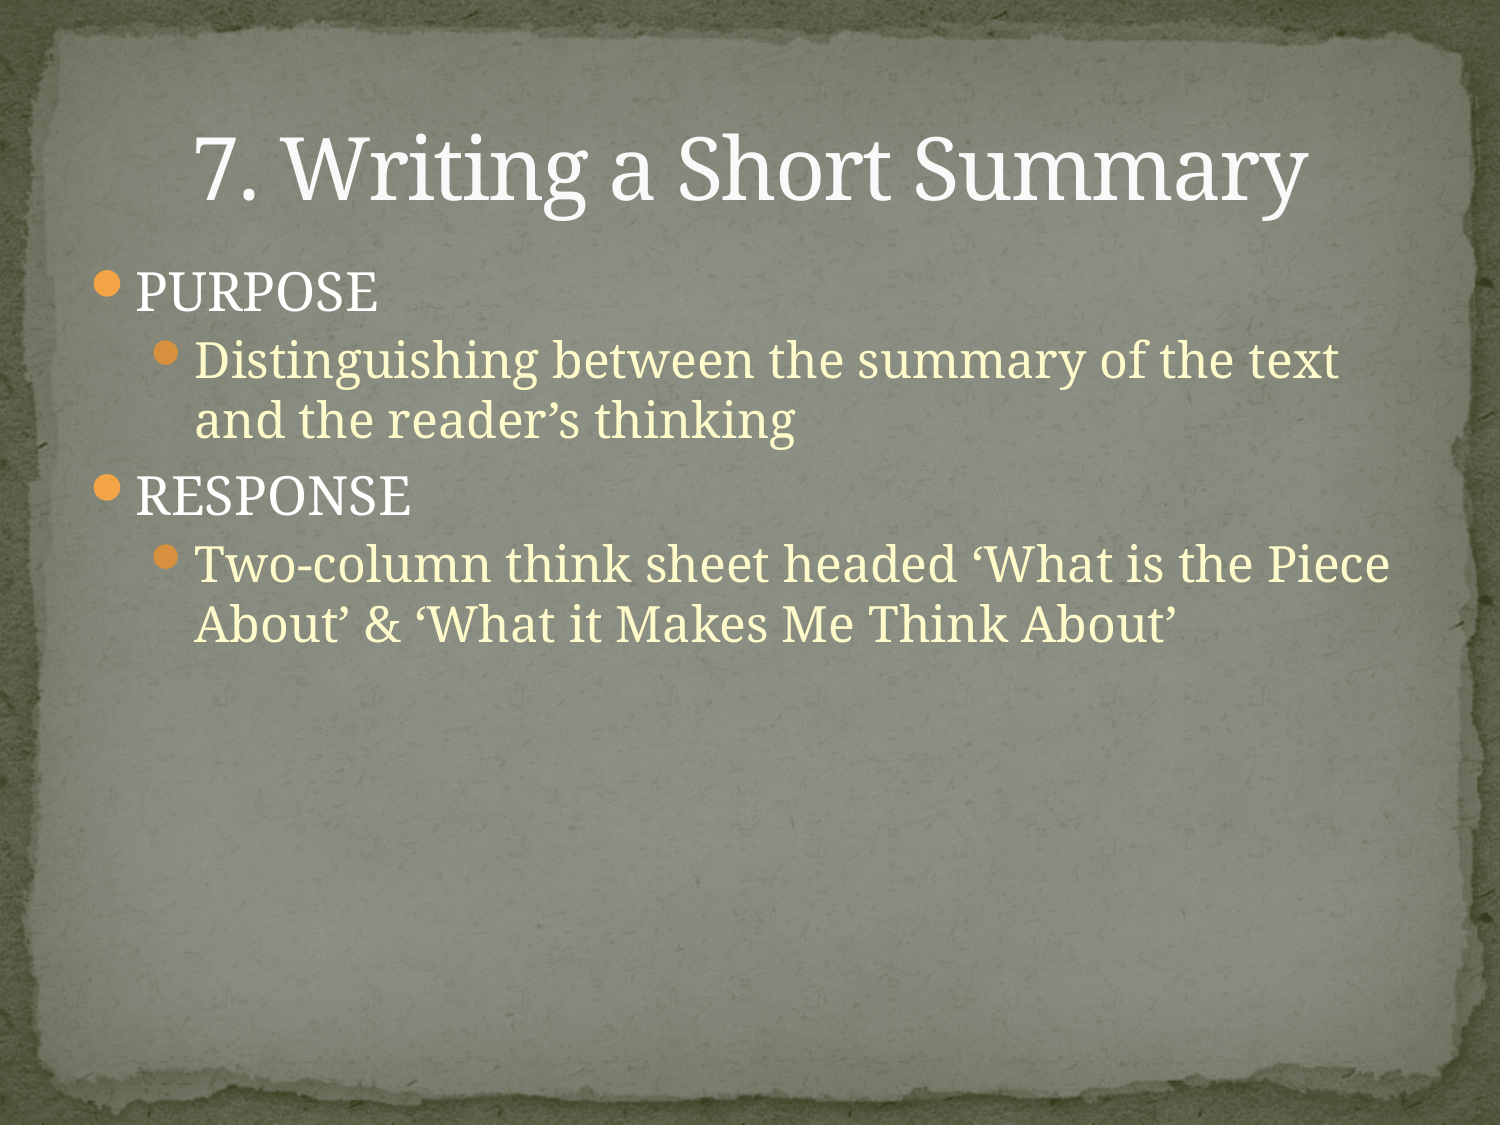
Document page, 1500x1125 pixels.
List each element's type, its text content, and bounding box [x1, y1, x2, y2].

list PURPOSE Distinguishing between the summary of the text and the reader’s thinking RESPONSE Two-column think sheet headed ‘What is the Piece About’ & ‘What it Makes Me Think About’ [75, 249, 1425, 1000]
title 7. Writing a Short Summary [74, 24, 1425, 225]
